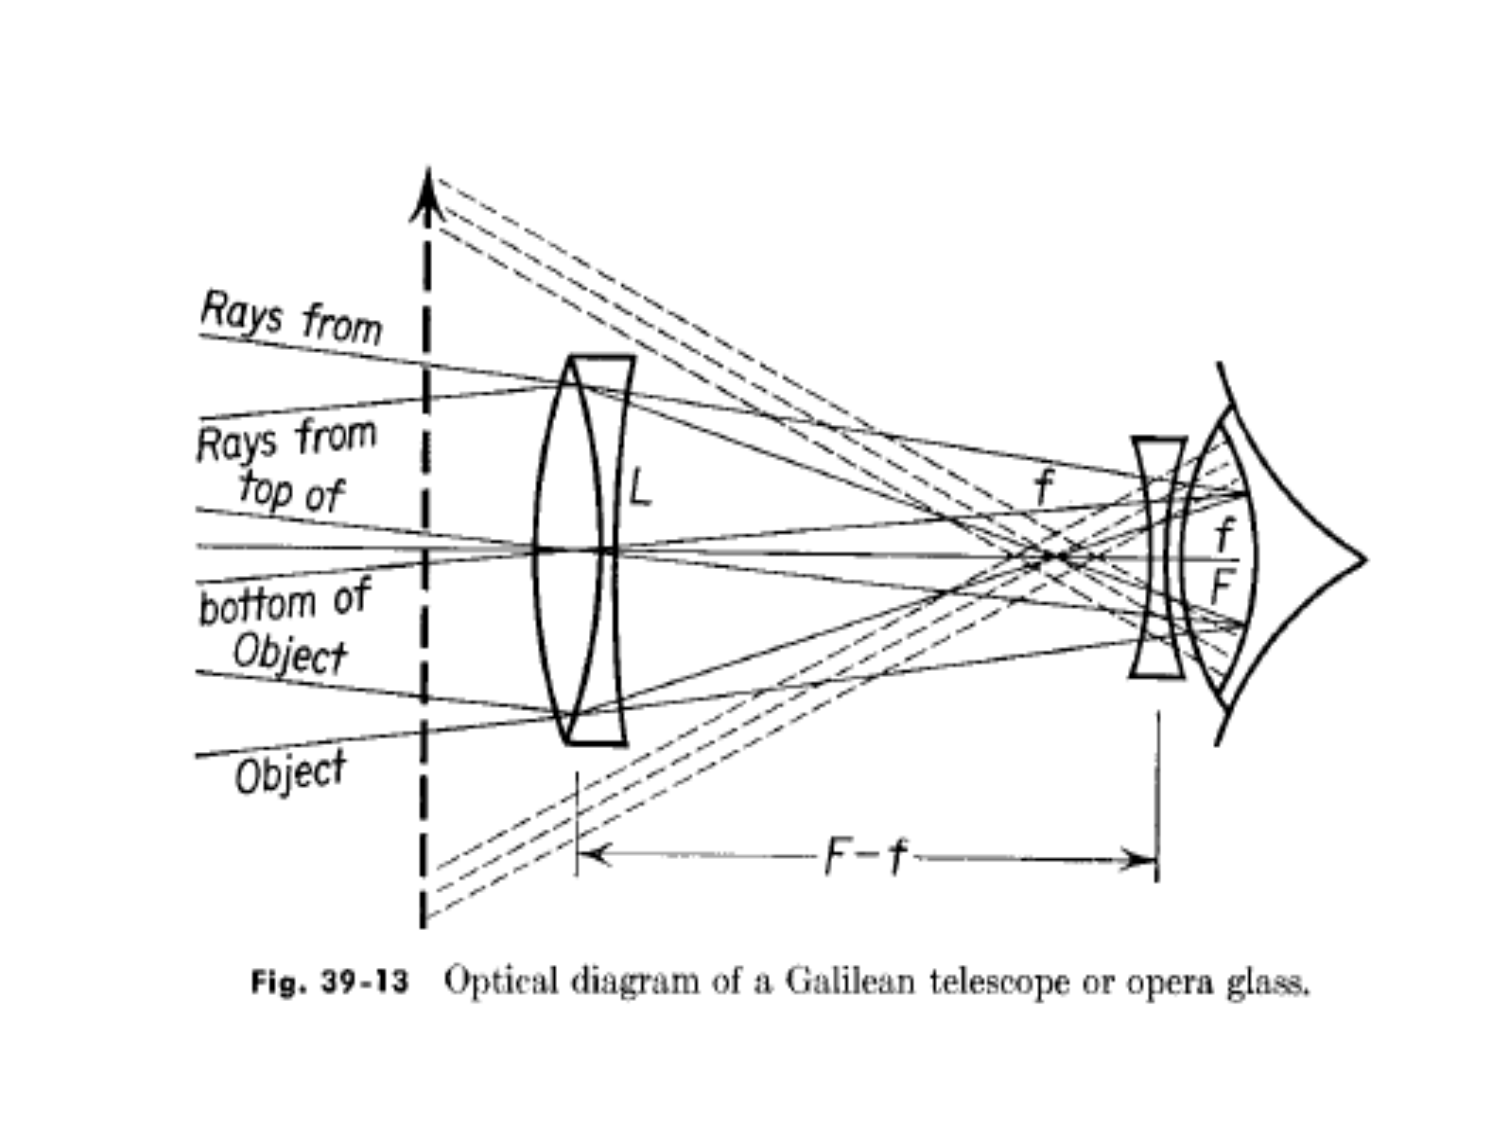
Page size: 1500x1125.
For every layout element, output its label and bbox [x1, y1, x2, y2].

picture [137, 137, 1388, 1038]
